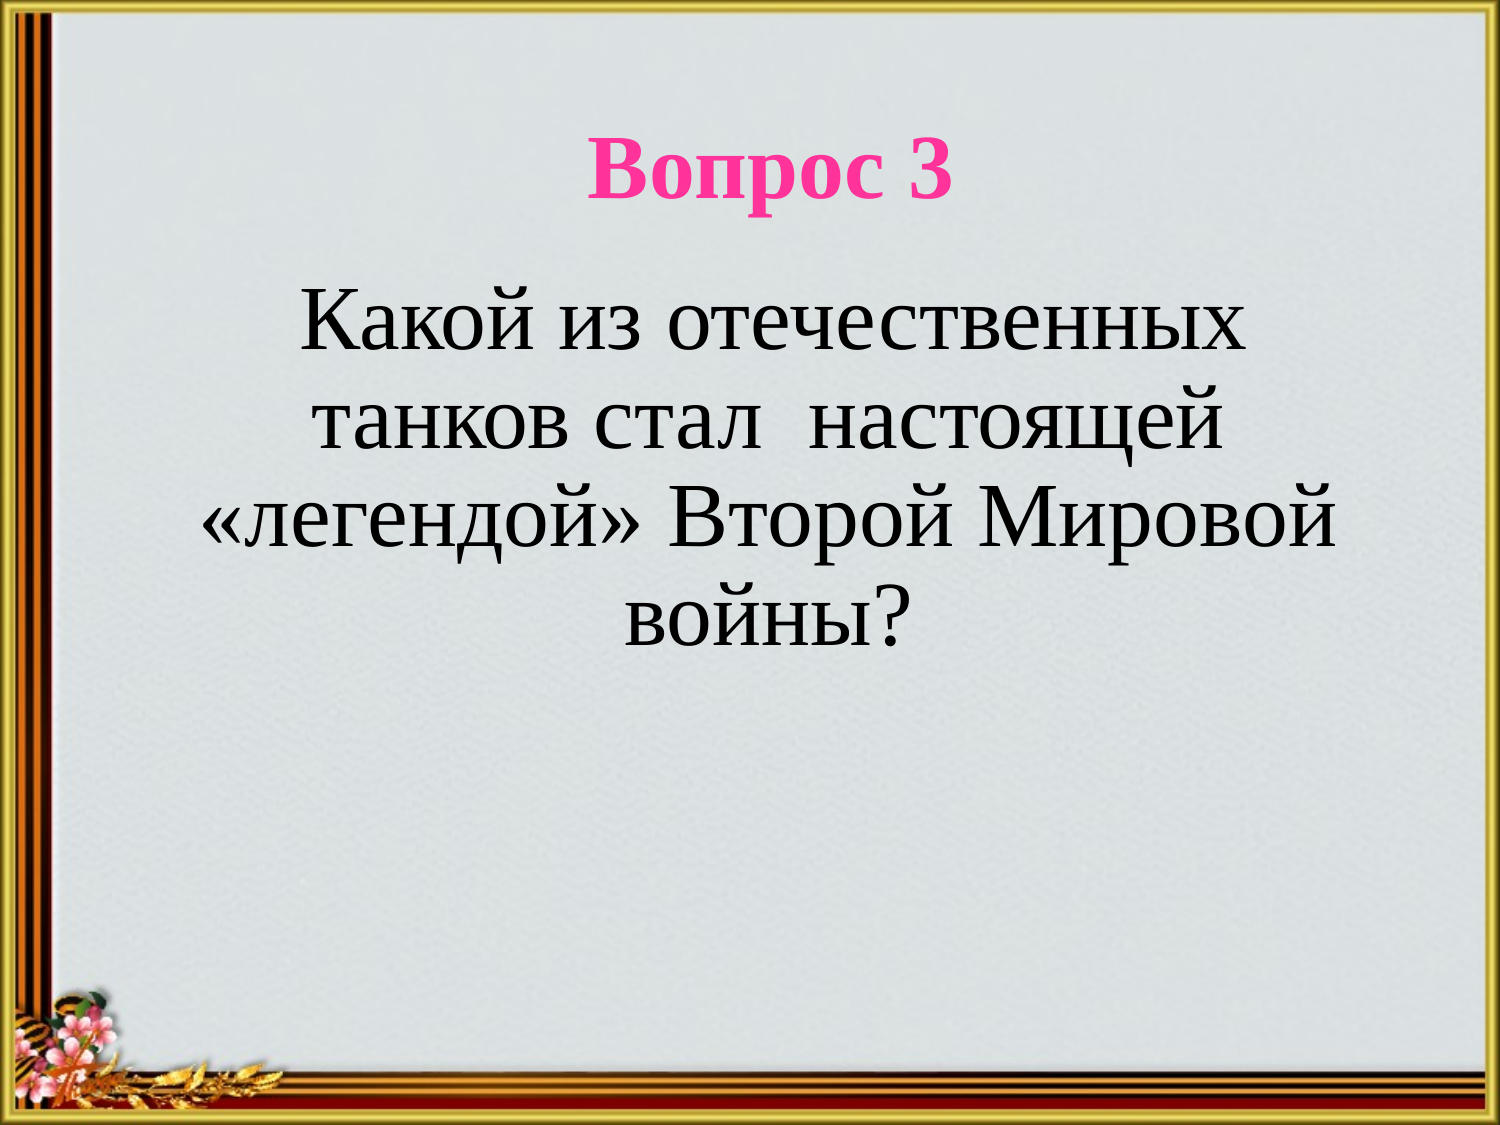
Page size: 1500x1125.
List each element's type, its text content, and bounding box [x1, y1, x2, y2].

title Вопрос 3 [82, 59, 1460, 278]
list Какой из отечественных танков стал настоящей «легендой» Второй Мировой войны? [112, 262, 1388, 1005]
picture [0, 0, 1500, 1125]
